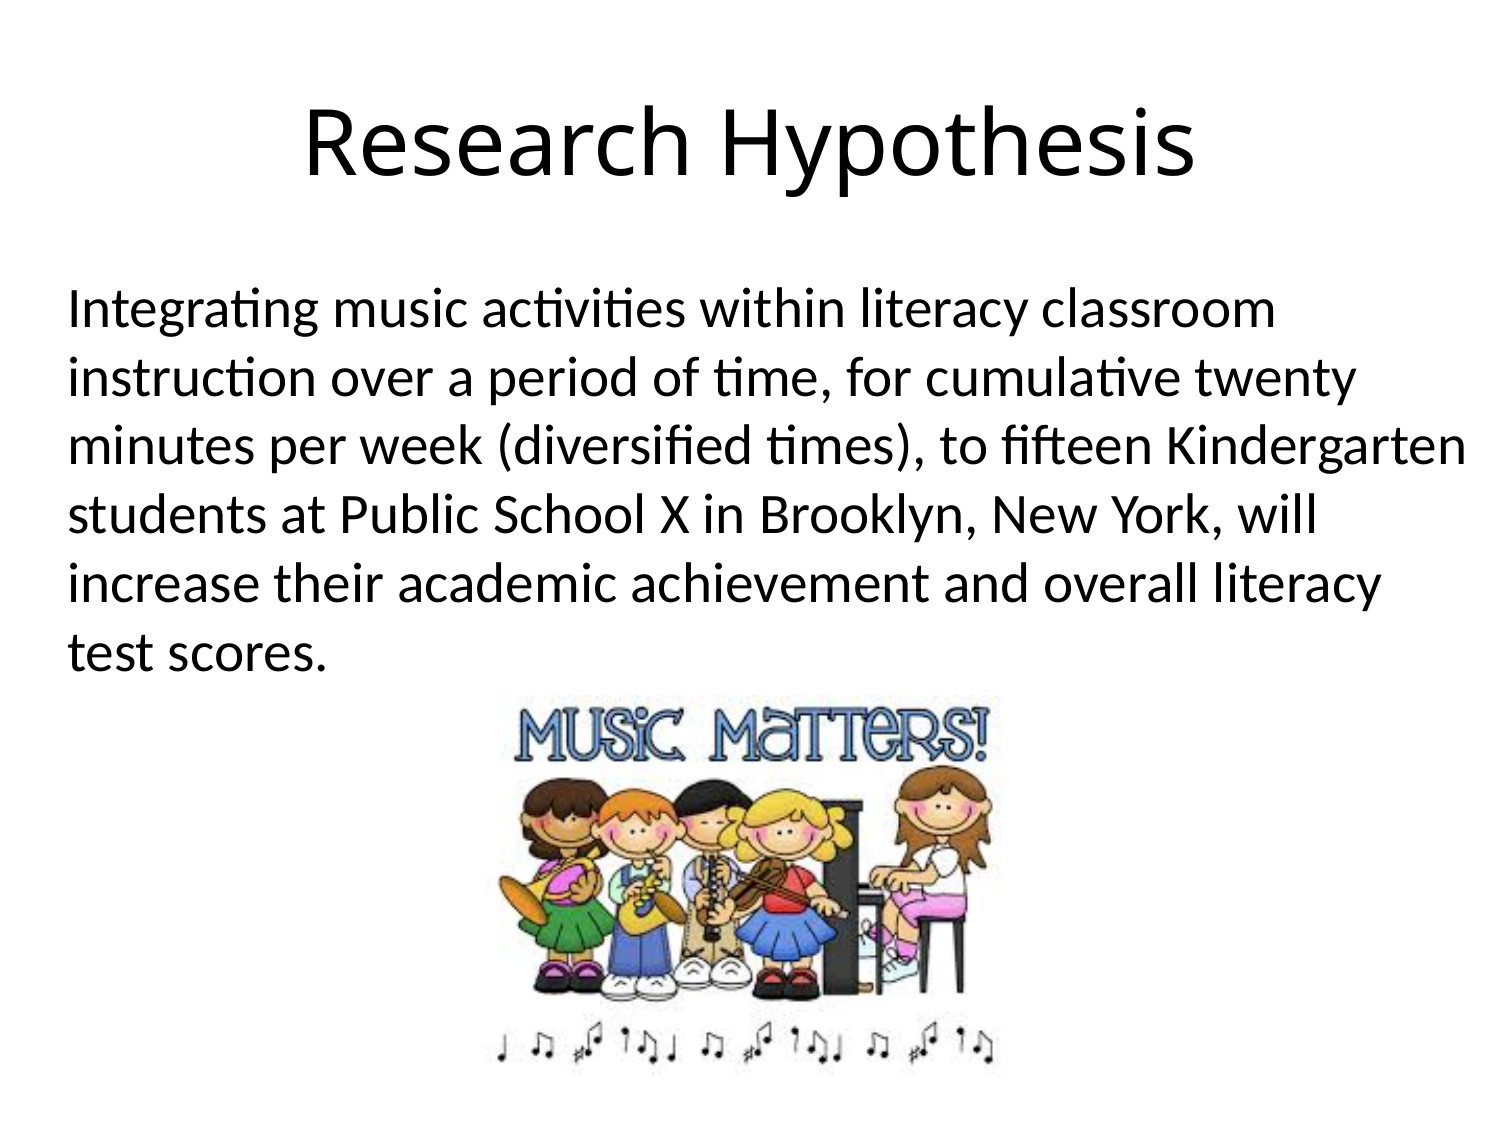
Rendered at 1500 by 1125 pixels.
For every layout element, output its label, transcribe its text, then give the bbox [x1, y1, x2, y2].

list Integrating music activities within literacy classroom instruction over a period of time, for cumulative twenty minutes per week (diversified times), to fifteen Kindergarten students at Public School X in Brooklyn, New York, will increase their academic achievement and overall literacy test scores. [0, 262, 1500, 696]
title Research Hypothesis [75, 45, 1425, 233]
picture [467, 694, 1041, 1077]
